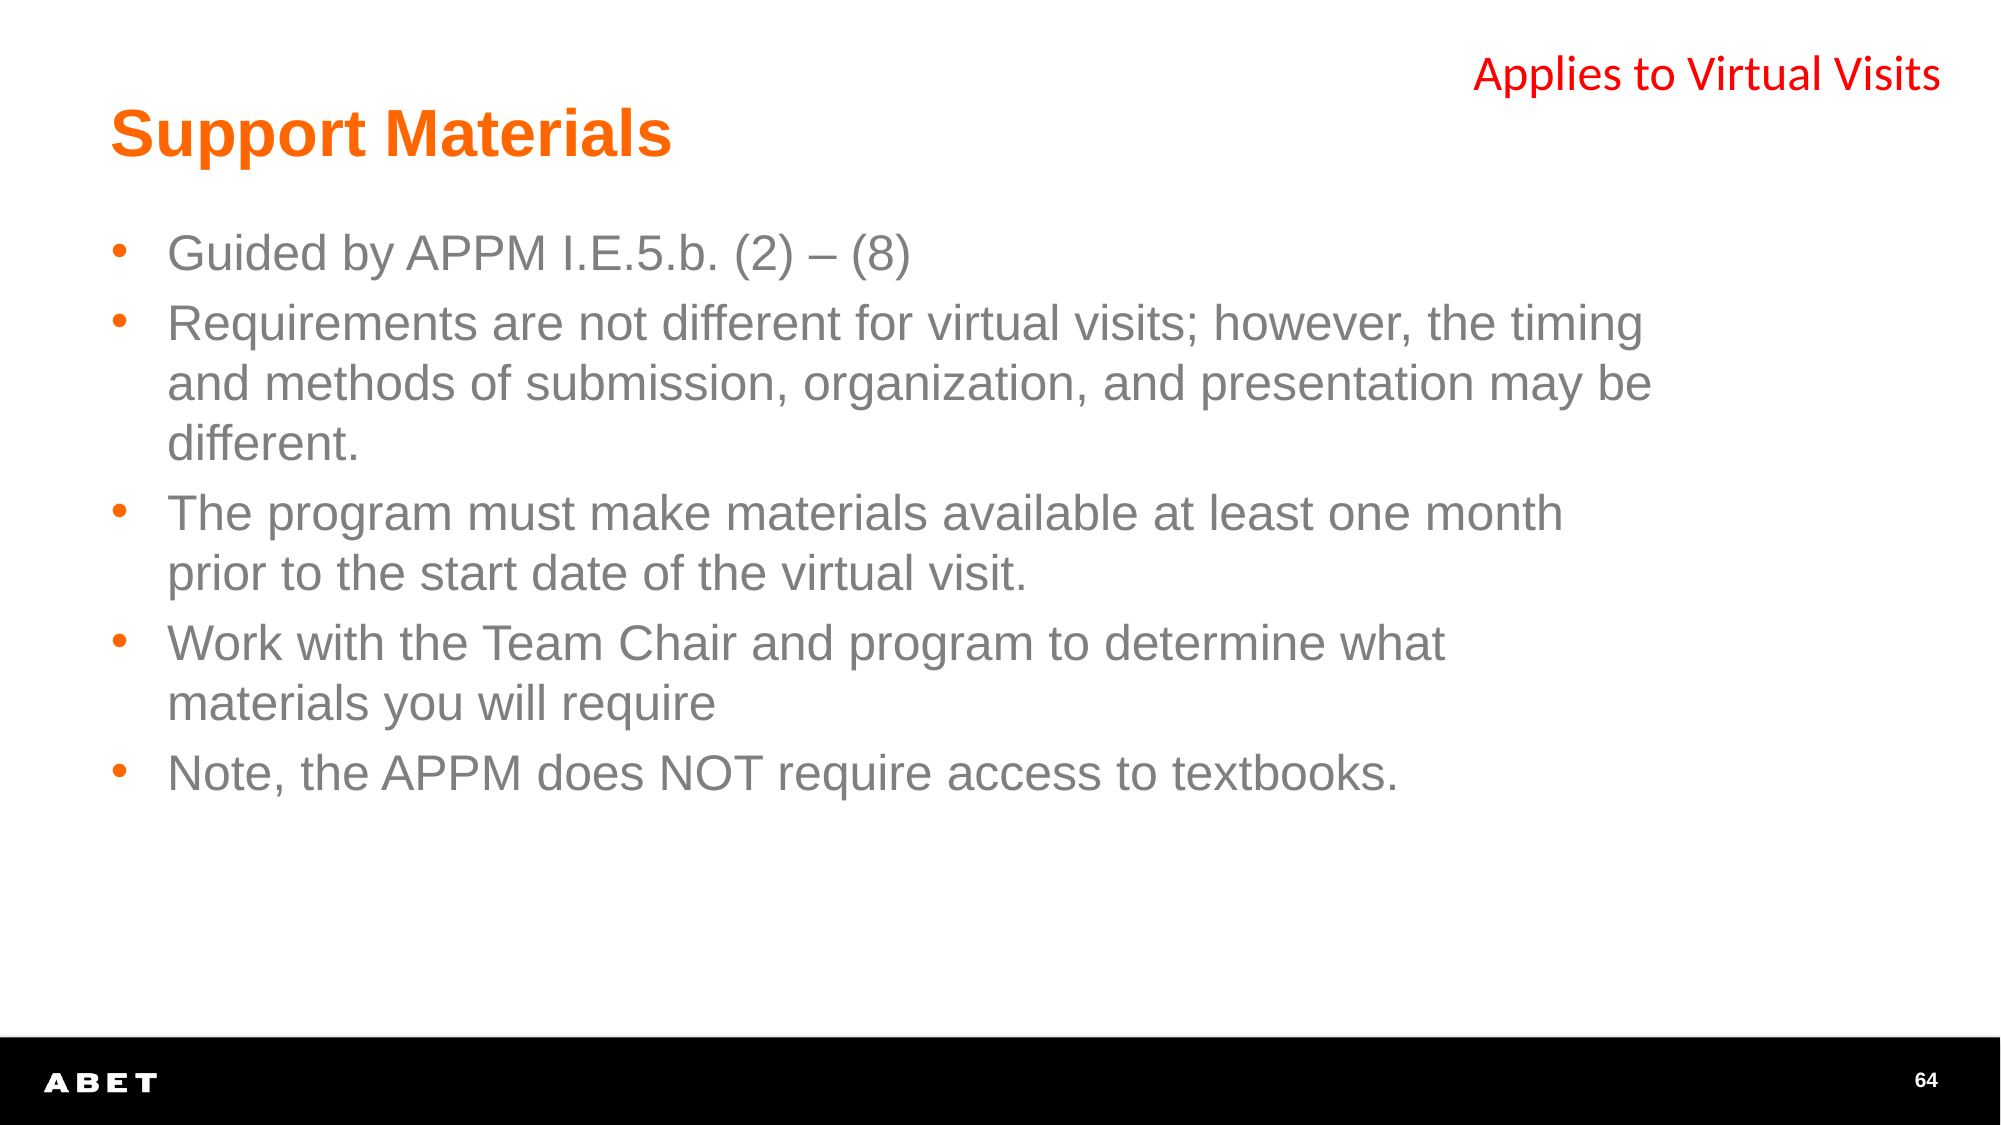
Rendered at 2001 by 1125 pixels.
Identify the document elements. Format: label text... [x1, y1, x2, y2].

title Support Materials [96, 82, 1897, 213]
picture [16, 1052, 184, 1113]
text_box Applies to Virtual Visits [1458, 32, 1957, 108]
list Guided by APPM I.E.5.b. (2) – (8) Requirements are not different for virtual visits; however, the timing and methods of submission, organization, and presentation may be different. The program must make materials available at least one month prior to the start date of the virtual visit. Work with the Team Chair and program to determine what materials you will require Note, the APPM does NOT require access to textbooks. [96, 213, 1672, 975]
